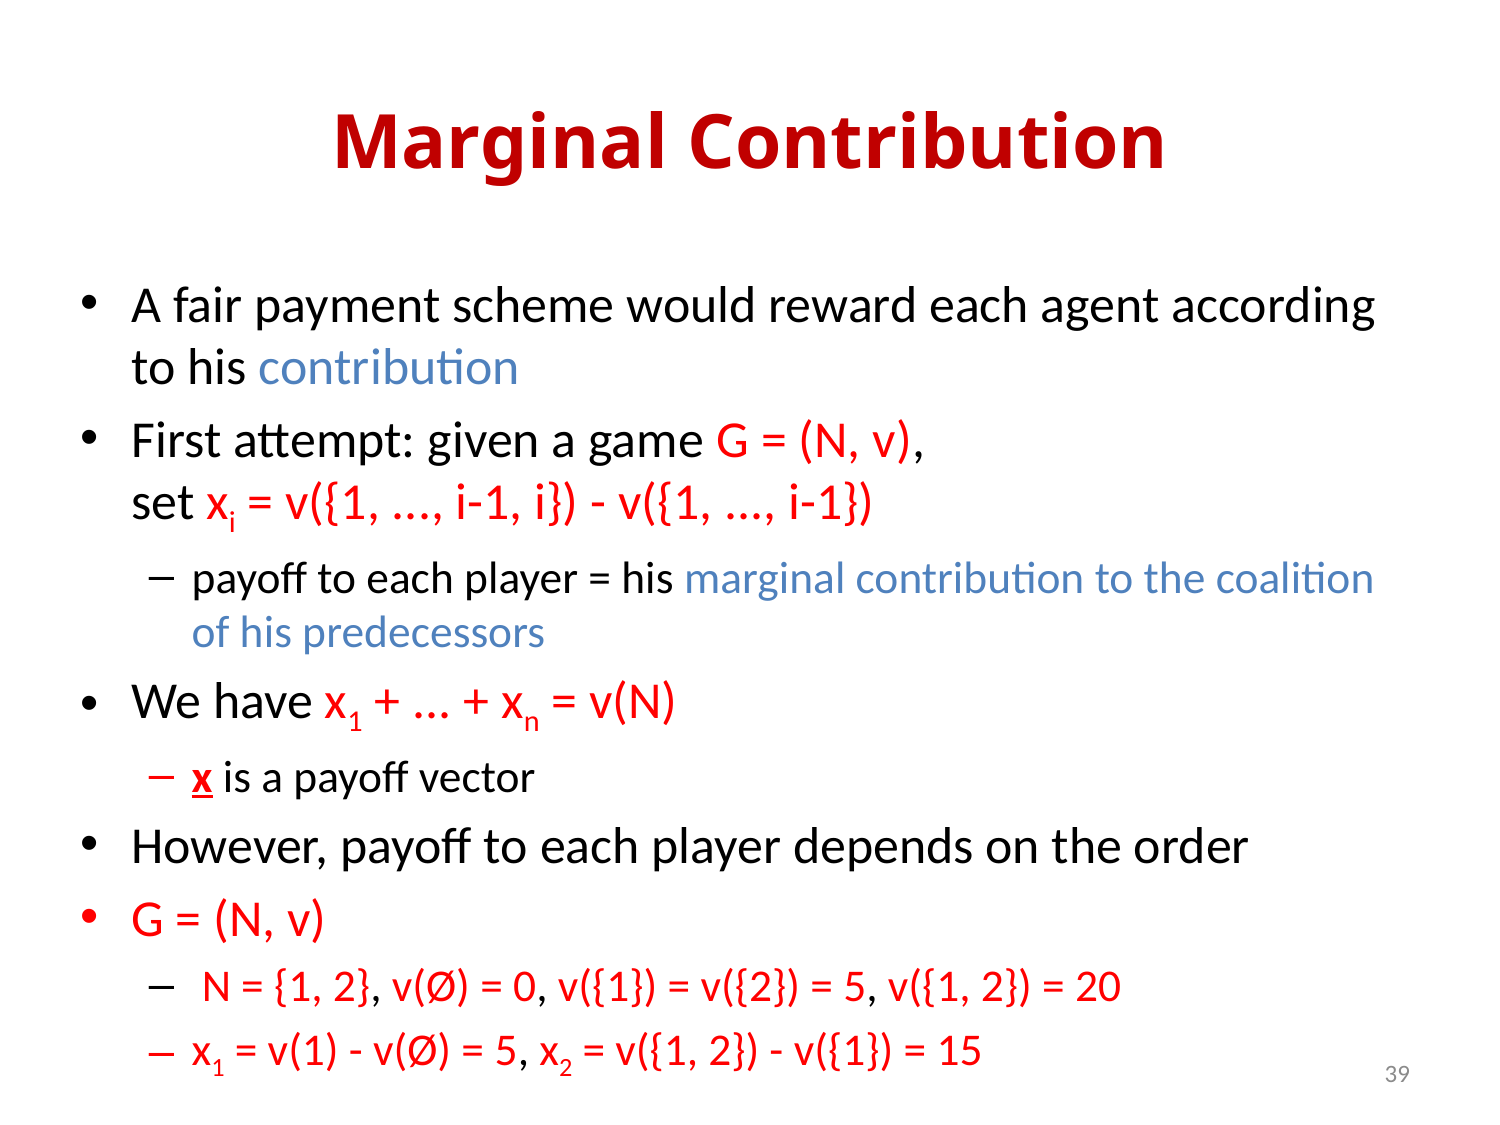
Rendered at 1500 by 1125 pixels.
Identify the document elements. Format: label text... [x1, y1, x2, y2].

list A fair payment scheme would reward each agent according to his contribution First attempt: given a game G = (N, v), set xi = v({1, ..., i-1, i}) - v({1, ..., i-1}) payoff to each player = his marginal contribution to the coalition of his predecessors We have x1 + ... + xn = v(N) x is a payoff vector However, payoff to each player depends on the order G = (N, v) N = {1, 2}, v(Ø) = 0, v({1}) = v({2}) = 5, v({1, 2}) = 20 x1 = v(1) - v(Ø) = 5, x2 = v({1, 2}) - v({1}) = 15 [64, 262, 1425, 1094]
title Marginal Contribution [75, 45, 1425, 233]
slide_number 39 [1074, 1042, 1425, 1103]
